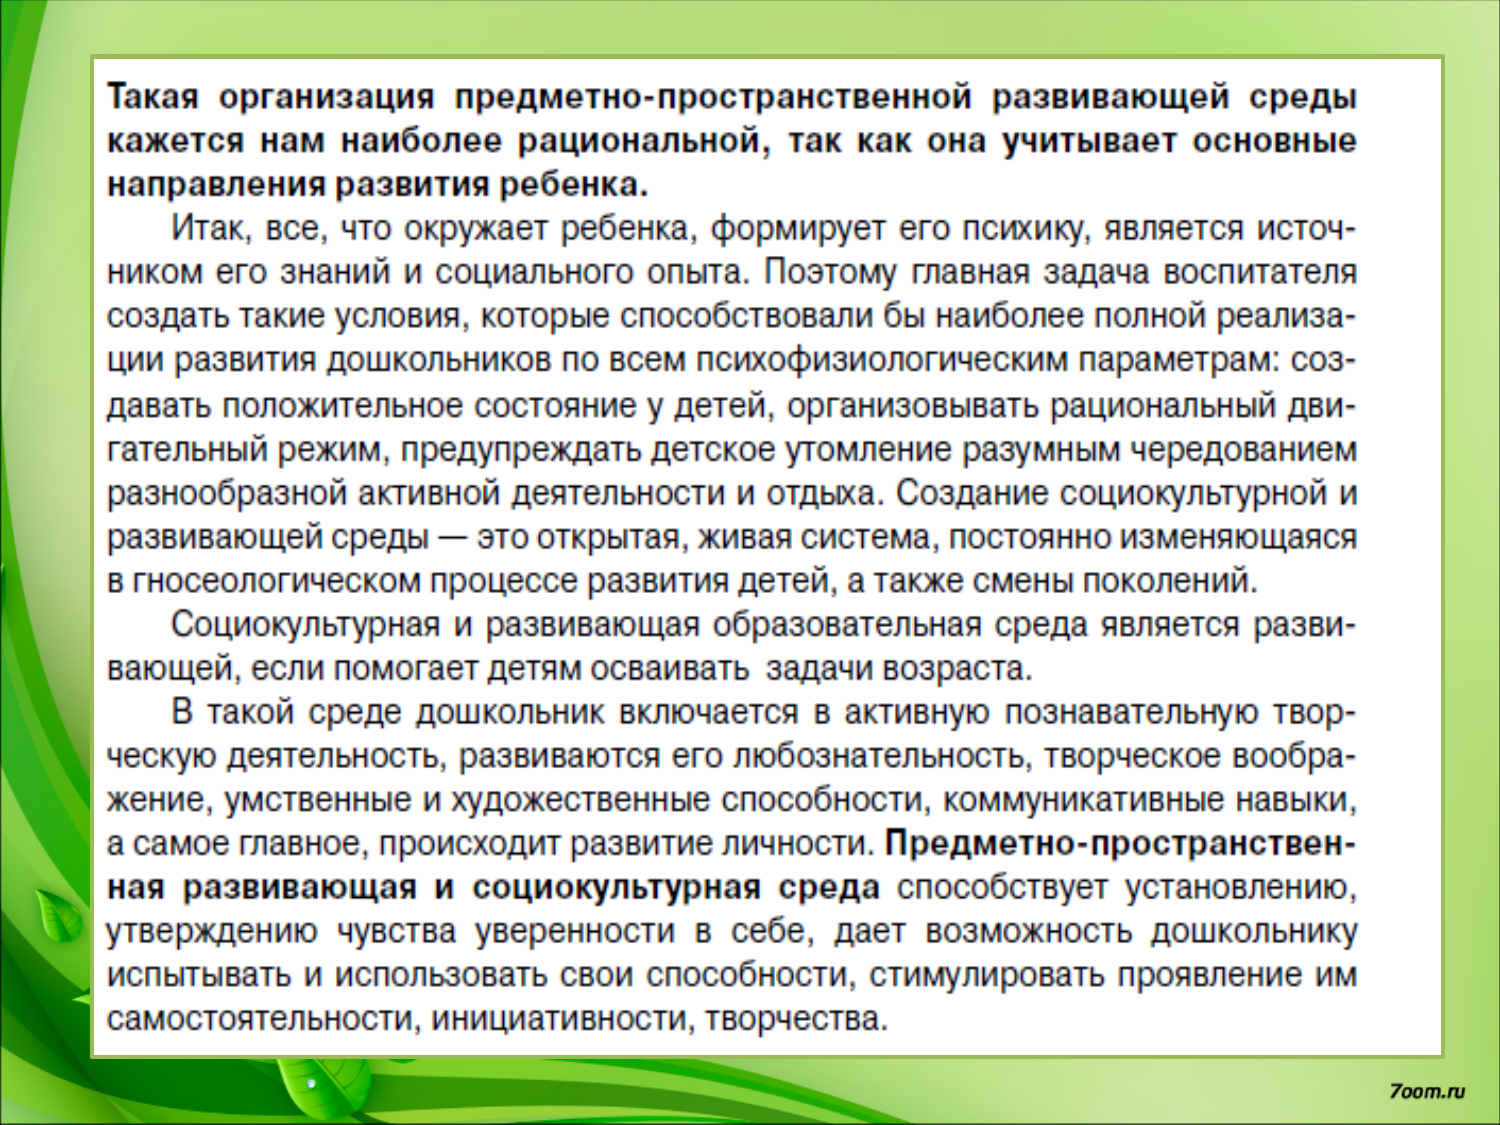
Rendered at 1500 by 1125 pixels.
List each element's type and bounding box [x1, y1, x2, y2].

picture [0, 0, 1500, 1125]
list [93, 58, 1442, 1055]
